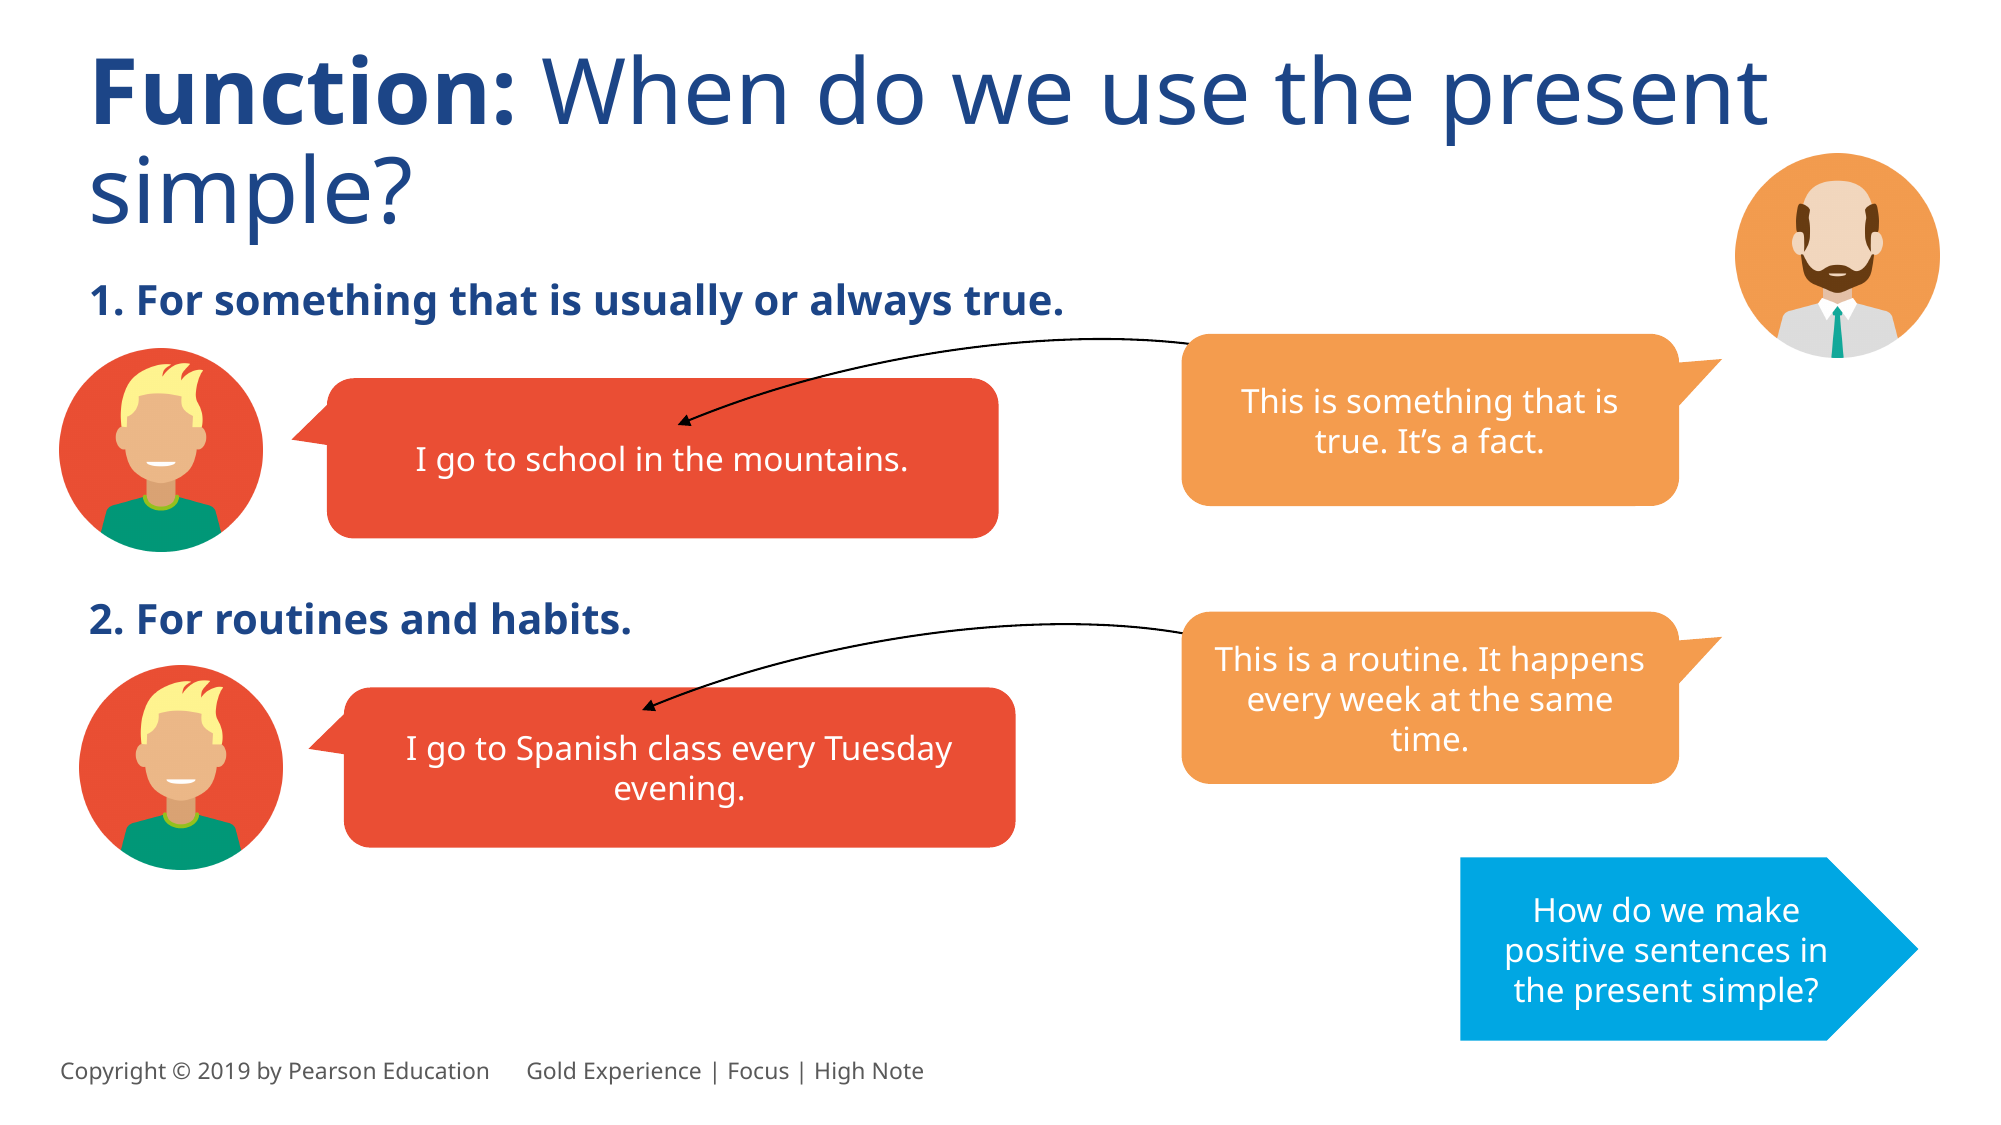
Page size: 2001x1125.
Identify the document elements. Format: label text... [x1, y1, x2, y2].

footer Copyright © 2019 by Pearson Education Gold Experience | Focus | High Note [45, 1040, 1084, 1101]
picture [78, 665, 283, 870]
text_box I go to Spanish class every Tuesday evening. [306, 685, 1018, 850]
text_box I go to school in the mountains. [289, 376, 1001, 541]
picture [1735, 153, 1940, 358]
picture [58, 347, 263, 552]
text_box [677, 338, 1186, 530]
text_box 2. For routines and habits. [73, 590, 1402, 658]
text_box This is a routine. It happens every week at the same time. [1179, 609, 1724, 786]
text_box [642, 623, 1180, 815]
text_box Function: When do we use the present simple? [73, 37, 1805, 253]
text_box How do we make positive sentences in the present simple? [1458, 855, 1921, 1043]
text_box This is something that is true. It’s a fact. [1179, 331, 1724, 509]
text_box 1. For something that is usually or always true. [73, 271, 1171, 339]
